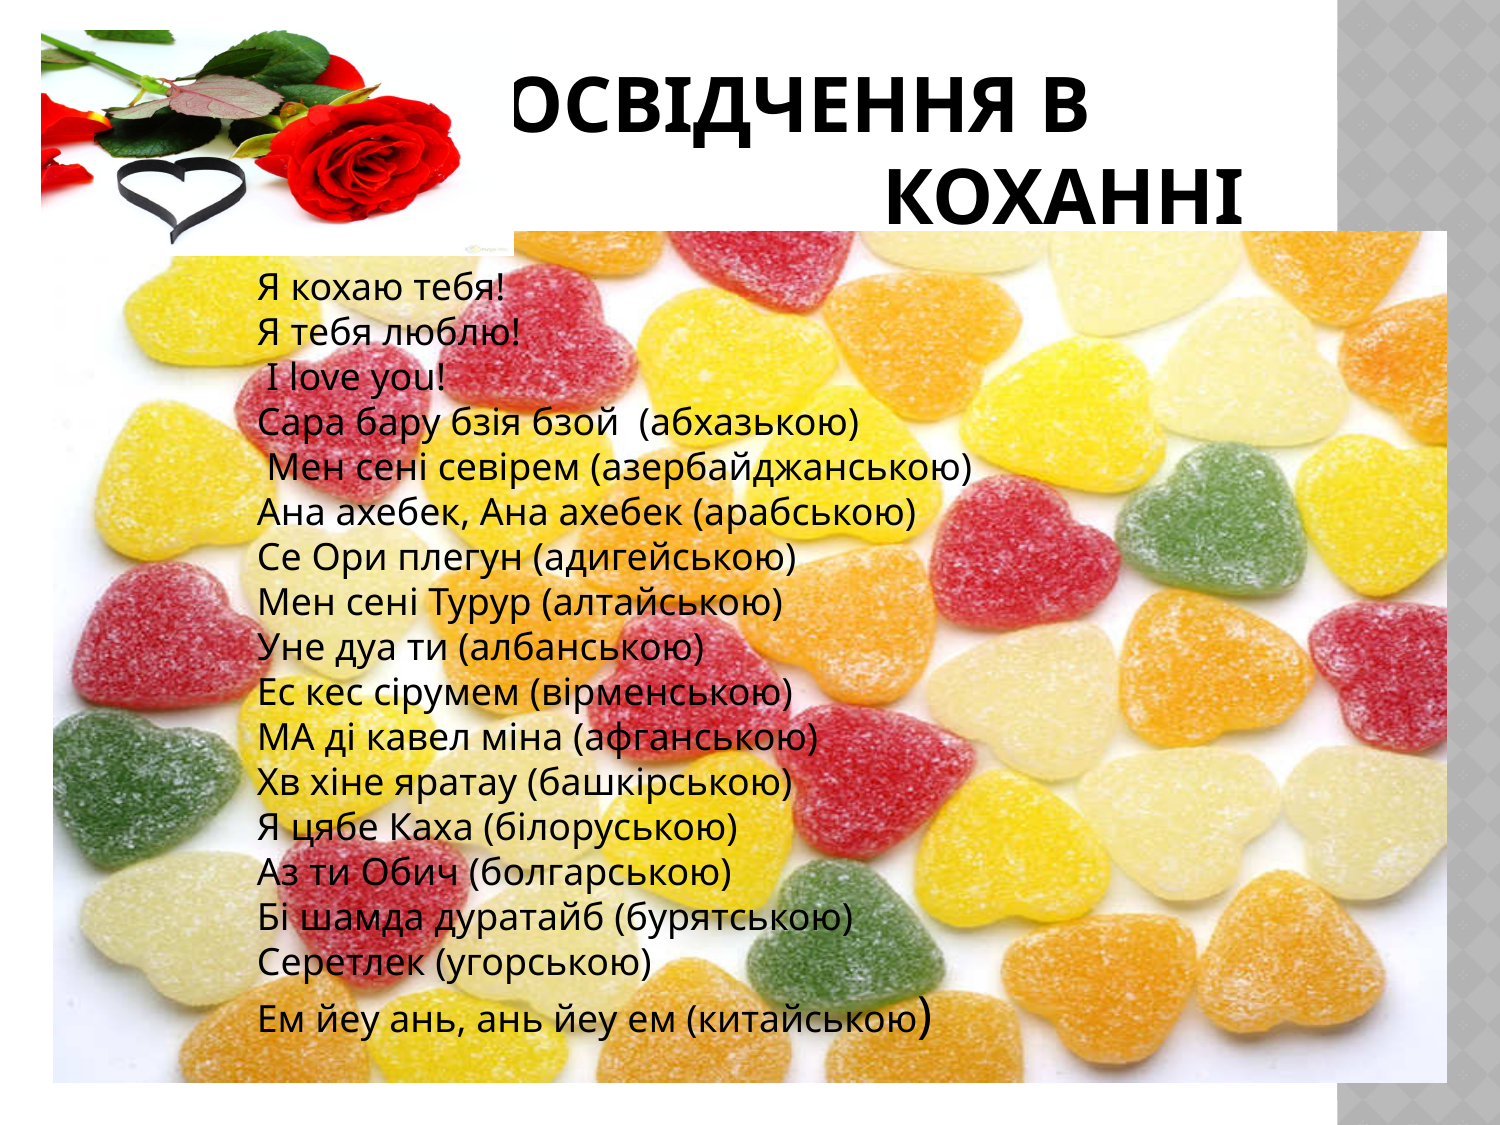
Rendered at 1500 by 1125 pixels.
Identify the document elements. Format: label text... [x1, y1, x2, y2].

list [52, 231, 1448, 1083]
title Освідчення в коханні коханні [522, 52, 1263, 229]
picture [40, 30, 515, 256]
